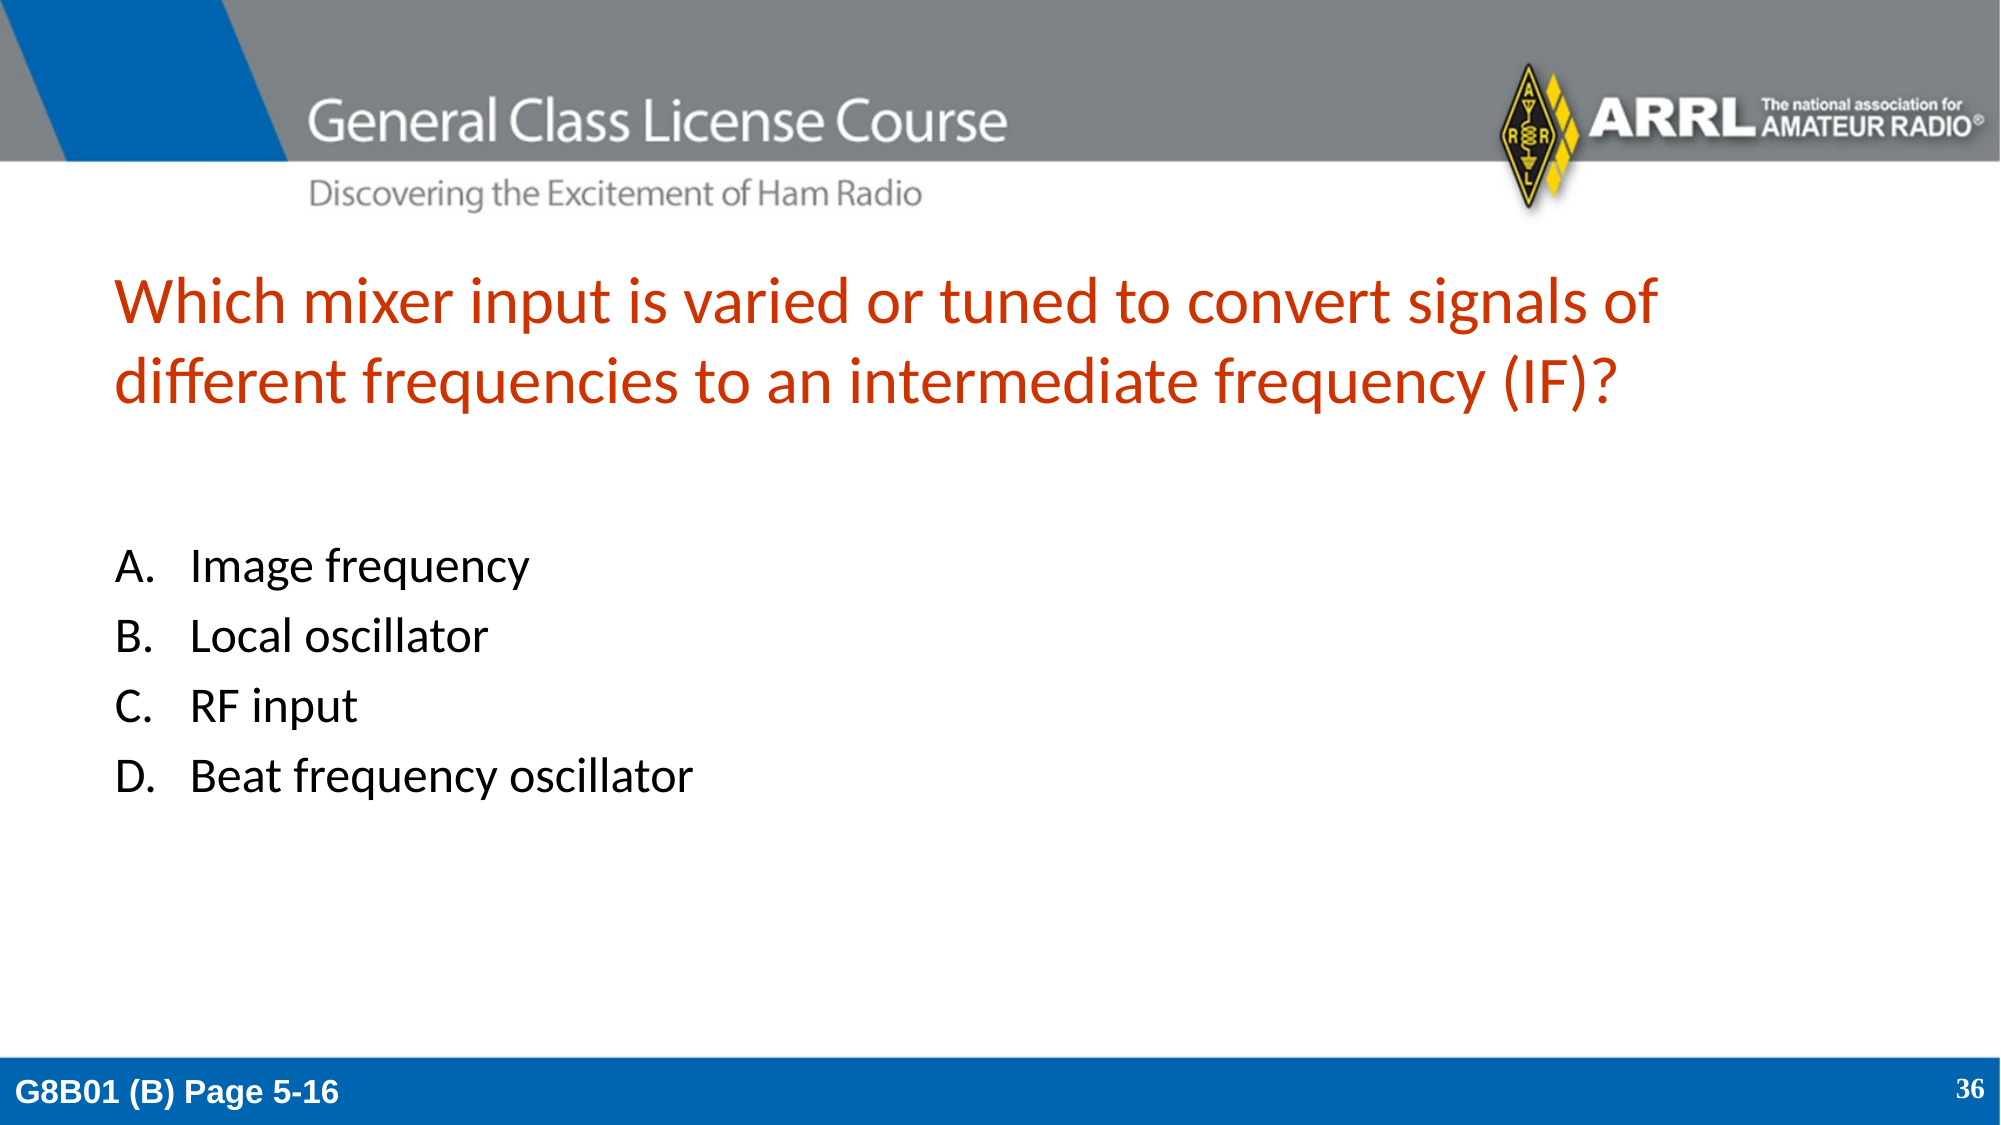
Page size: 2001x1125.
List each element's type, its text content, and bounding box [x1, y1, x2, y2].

picture [0, 0, 2001, 1125]
list Image frequency Local oscillator RF input Beat frequency oscillator [99, 525, 1900, 1005]
text_box G8B01 (B) Page 5-16 [0, 1062, 1313, 1118]
title Which mixer input is varied or tuned to convert signals of different frequencies to an intermediate frequency (IF)? [99, 249, 1900, 468]
text_box 36 [1875, 1062, 2000, 1113]
